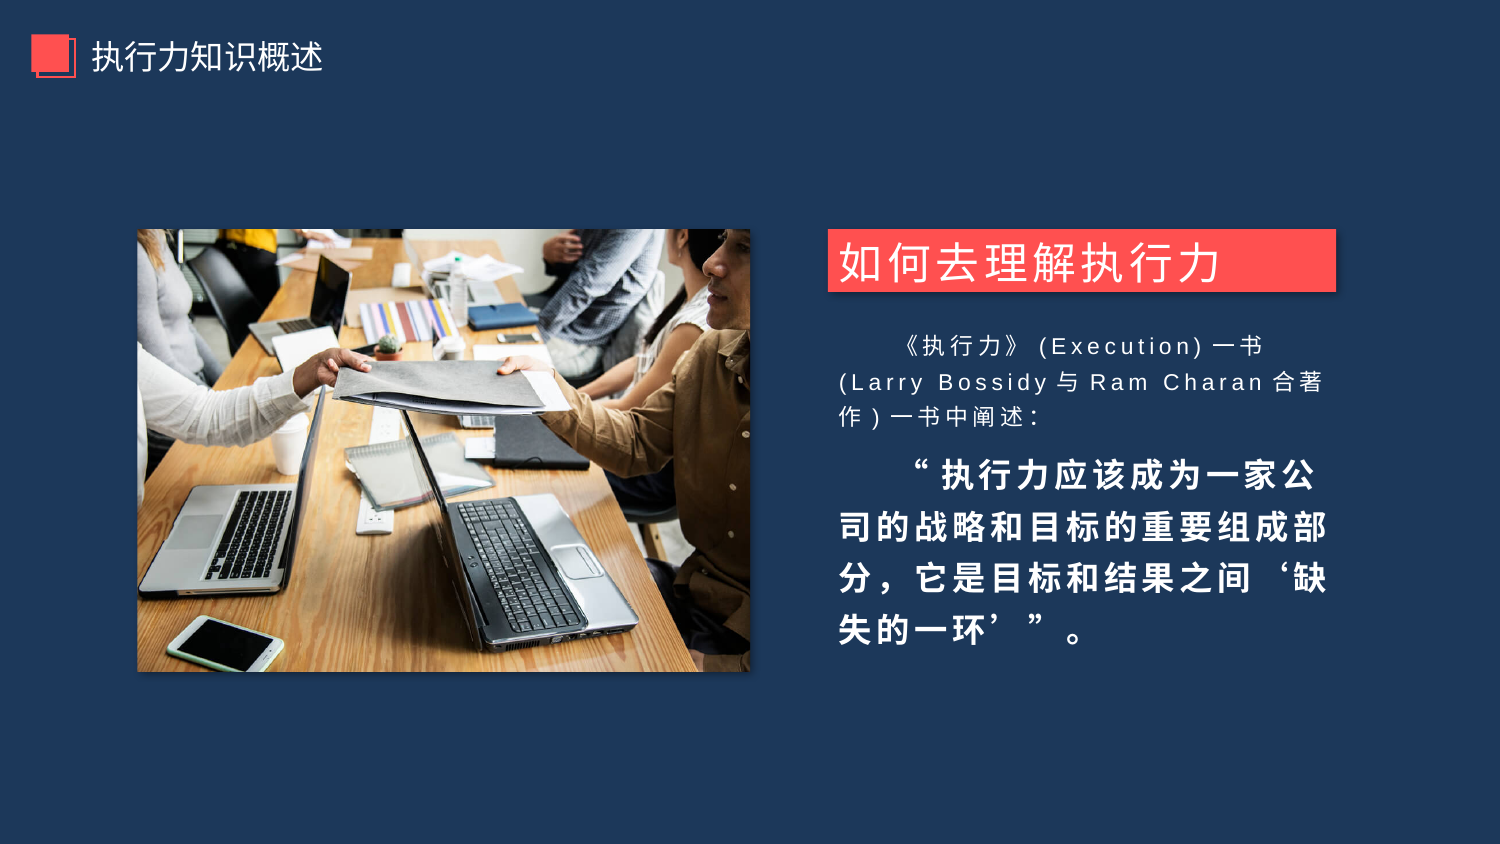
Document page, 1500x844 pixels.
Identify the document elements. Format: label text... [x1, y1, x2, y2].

text_box “执行力应该成为一家公司的战略和目标的重要组成部分，它是目标和结果之间‘缺失的一环’”。 [827, 437, 1348, 655]
text_box [827, 228, 1337, 293]
text_box 如何去理解执行力 [827, 230, 1257, 294]
text_box 《执行力》(Execution)一书(Larry Bossidy与Ram Charan合著作)一书中阐述： [827, 318, 1348, 436]
text_box [136, 228, 751, 672]
